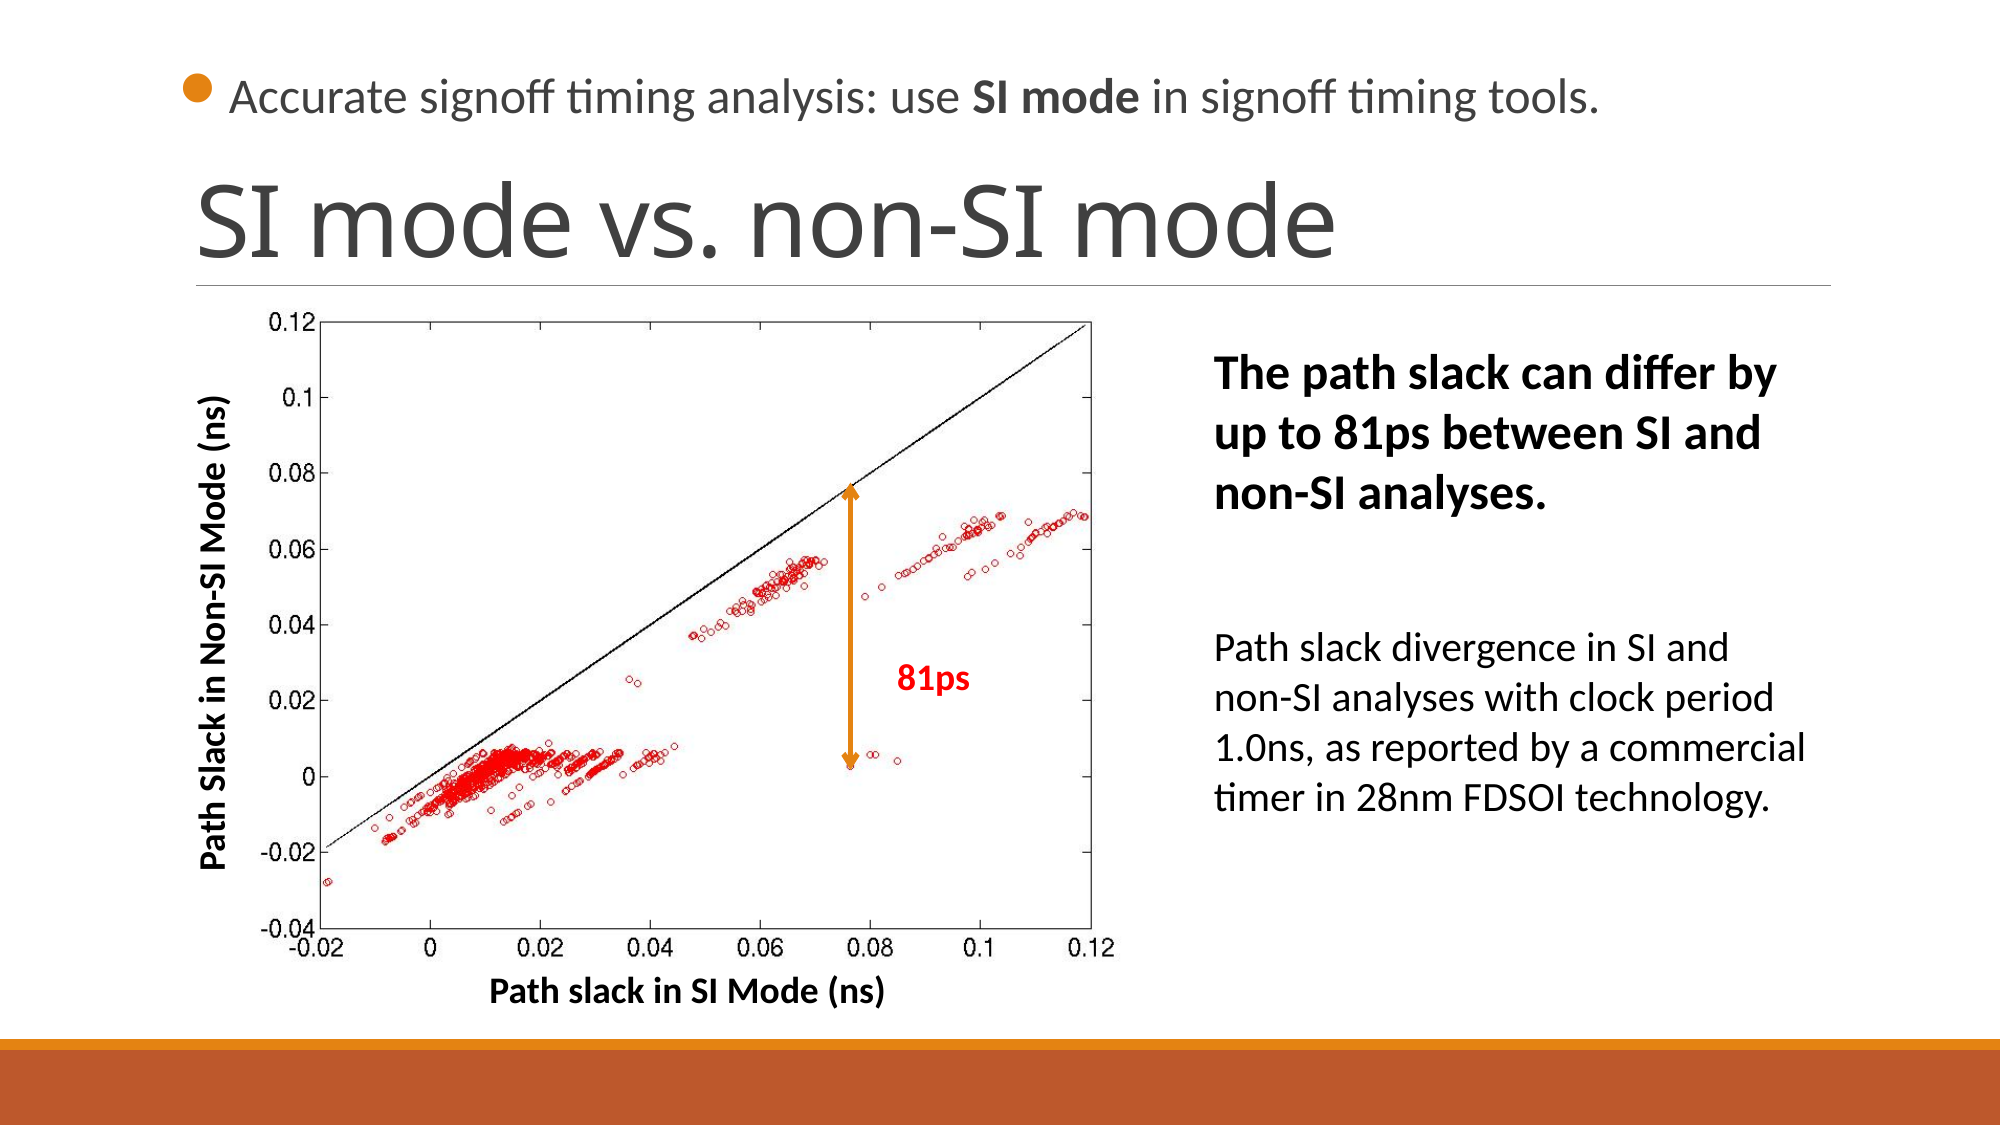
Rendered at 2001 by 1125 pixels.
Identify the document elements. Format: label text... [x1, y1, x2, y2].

text_box Path slack in SI Mode (ns) [462, 984, 913, 1019]
picture [253, 297, 1126, 977]
text_box Path Slack in Non-SI Mode (ns) [179, 385, 250, 881]
list Accurate signoff timing analysis: use SI mode in signoff timing tools. [178, 63, 1829, 142]
title SI mode vs. non-SI mode [180, 47, 1830, 285]
text_box The path slack can differ by up to 81ps between SI and non-SI analyses. Path slack divergence in SI and non-SI analyses with clock period 1.0ns, as reported by a commercial timer in 28nm FDSOI technology. [1198, 332, 1832, 828]
